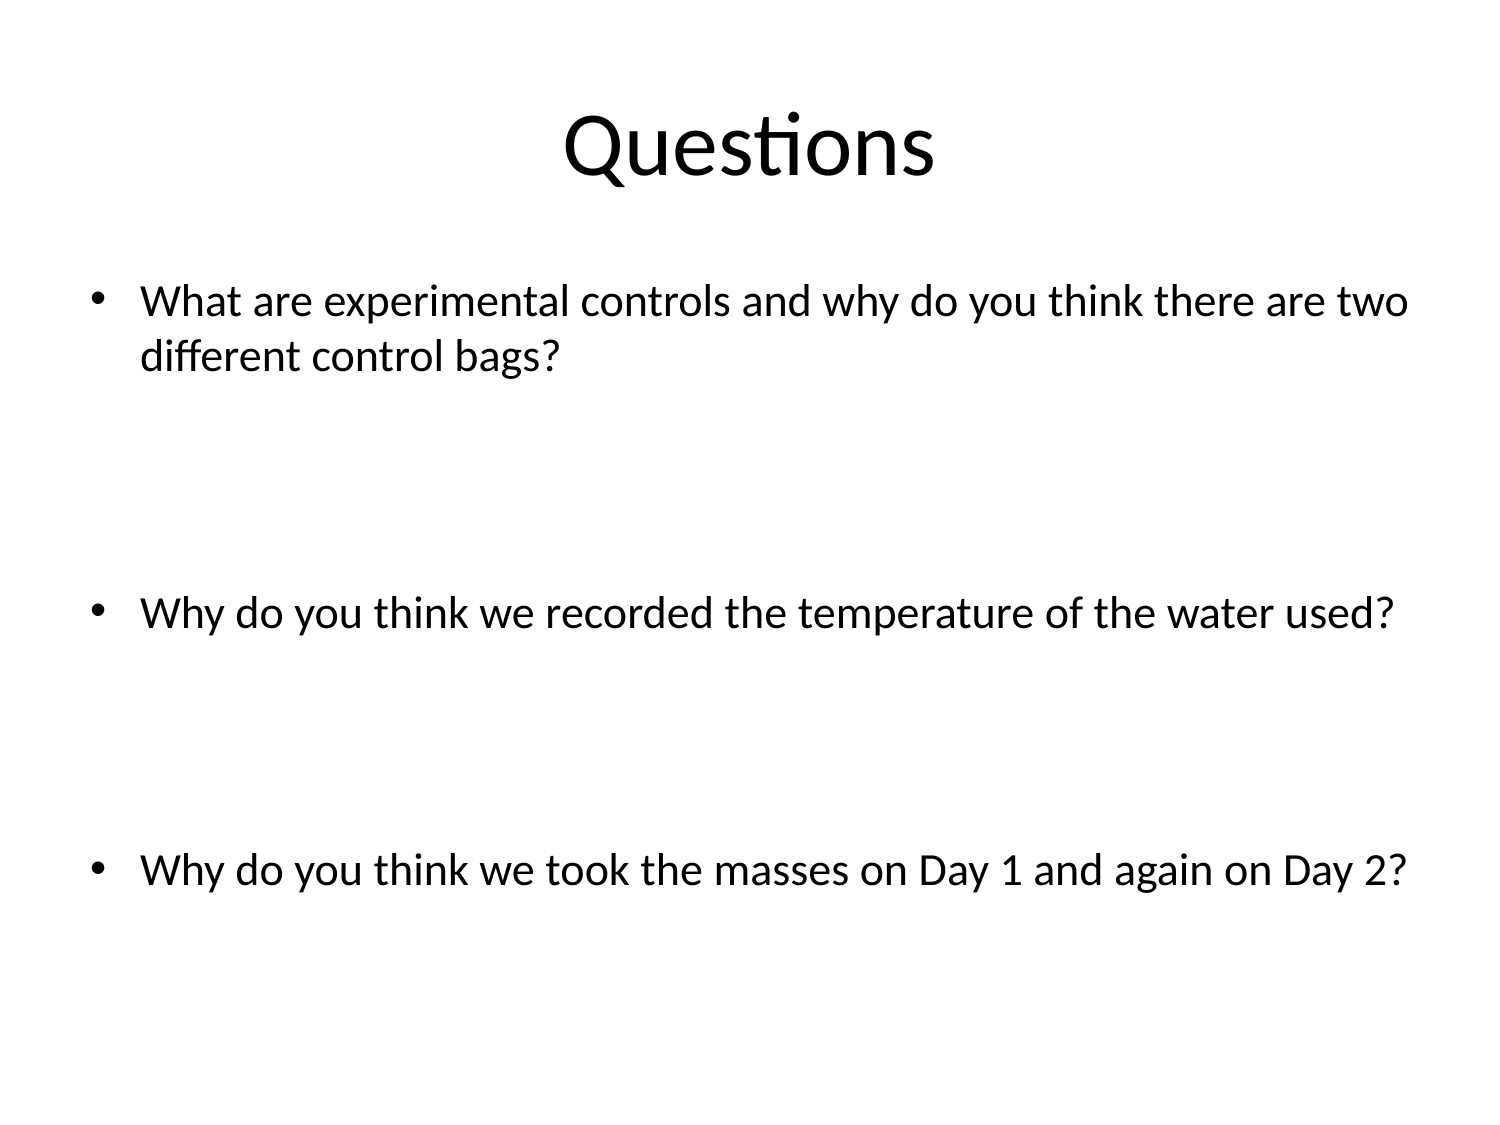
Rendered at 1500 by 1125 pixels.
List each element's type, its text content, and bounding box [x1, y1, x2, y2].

list What are experimental controls and why do you think there are two different control bags? Why do you think we recorded the temperature of the water used? Why do you think we took the masses on Day 1 and again on Day 2? [75, 262, 1425, 1005]
title Questions [75, 45, 1425, 233]
